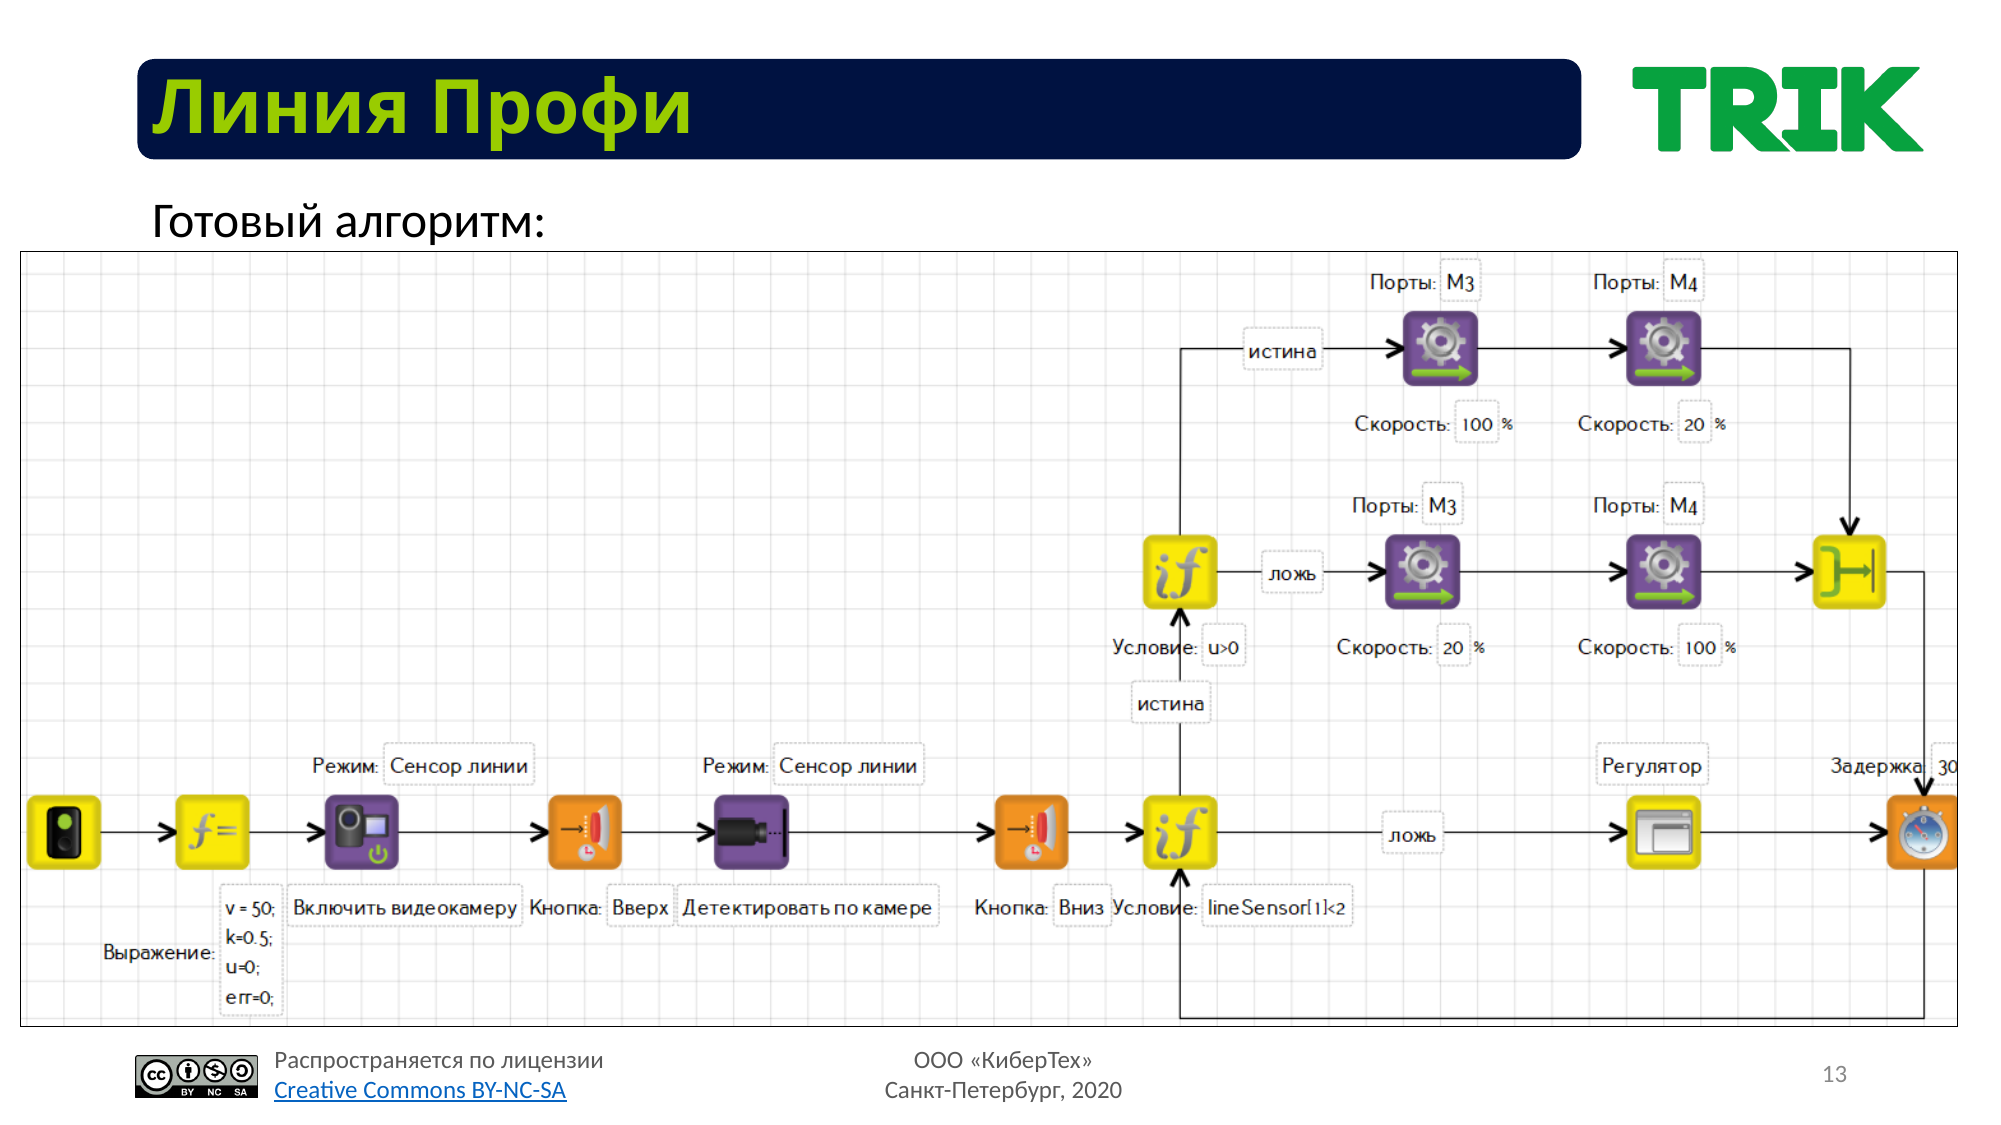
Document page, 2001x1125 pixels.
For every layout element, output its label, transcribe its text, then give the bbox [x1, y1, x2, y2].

text_box Готовый алгоритм: [137, 180, 653, 250]
picture [1631, 64, 1924, 154]
slide_number 13 [1412, 1042, 1863, 1103]
title Линия Профи [137, 61, 1582, 163]
picture [135, 1055, 258, 1098]
picture [20, 251, 1958, 1027]
